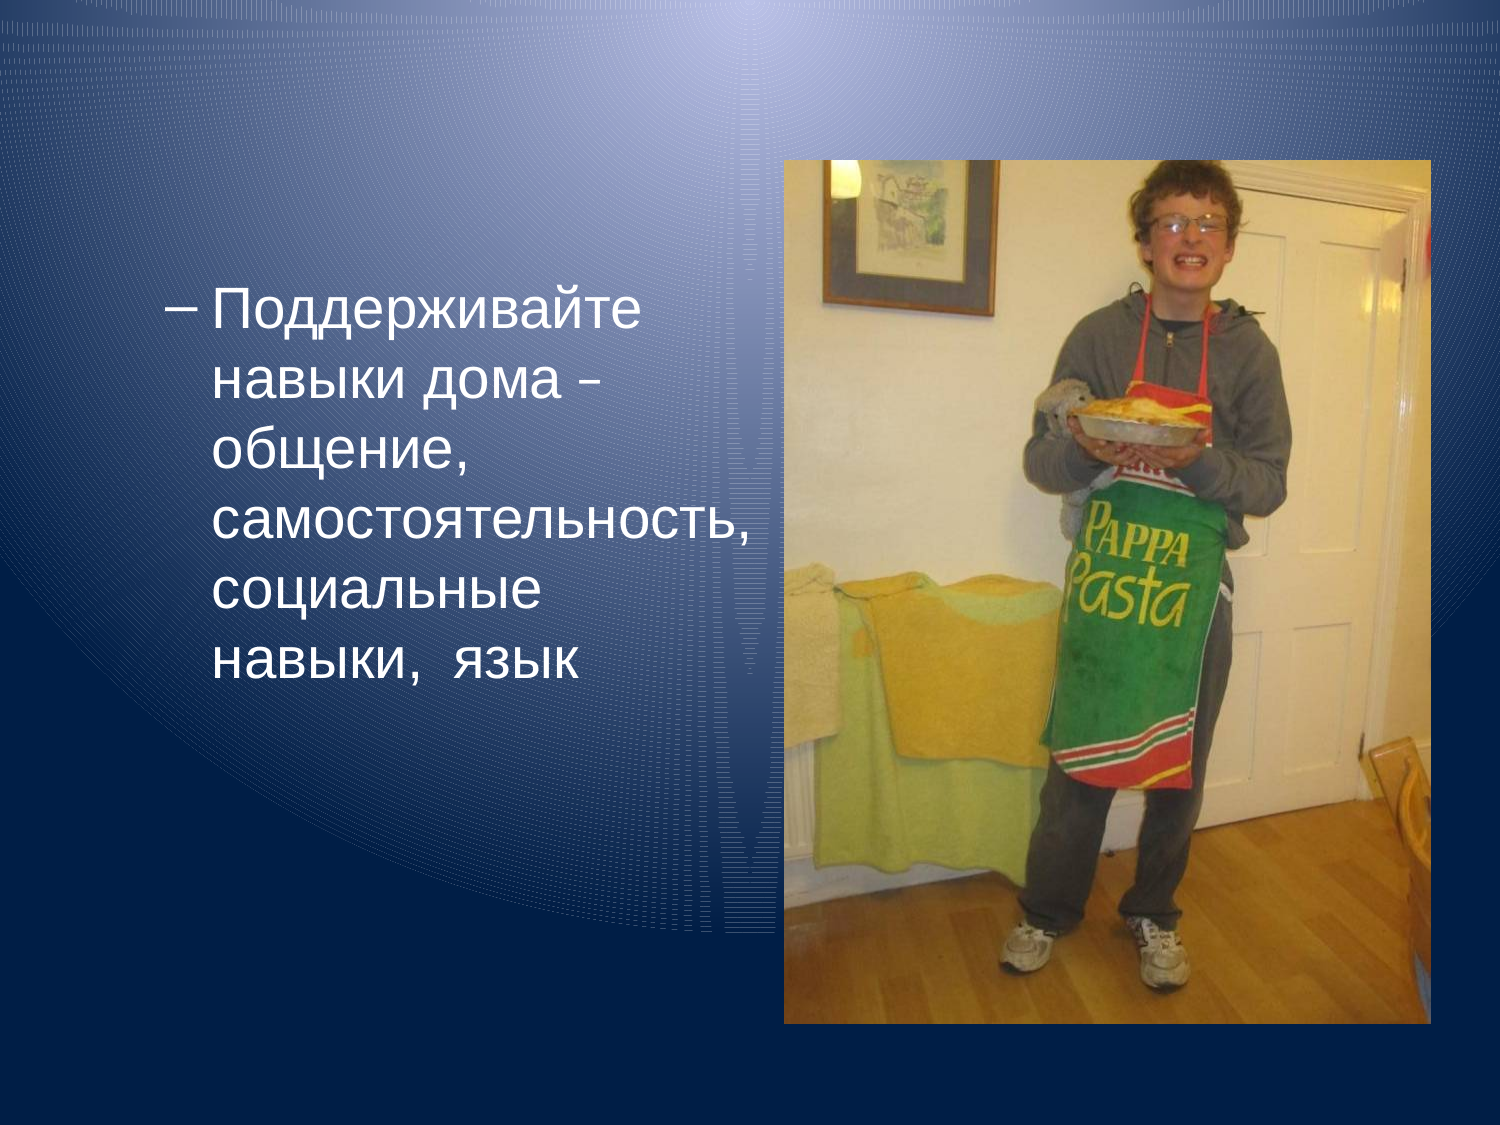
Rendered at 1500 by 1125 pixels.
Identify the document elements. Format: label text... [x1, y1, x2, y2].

picture [784, 160, 1432, 1024]
list Поддерживайте навыки дома – общение, самостоятельность, социальные навыки, язык [74, 262, 774, 1006]
title [74, 44, 1426, 233]
